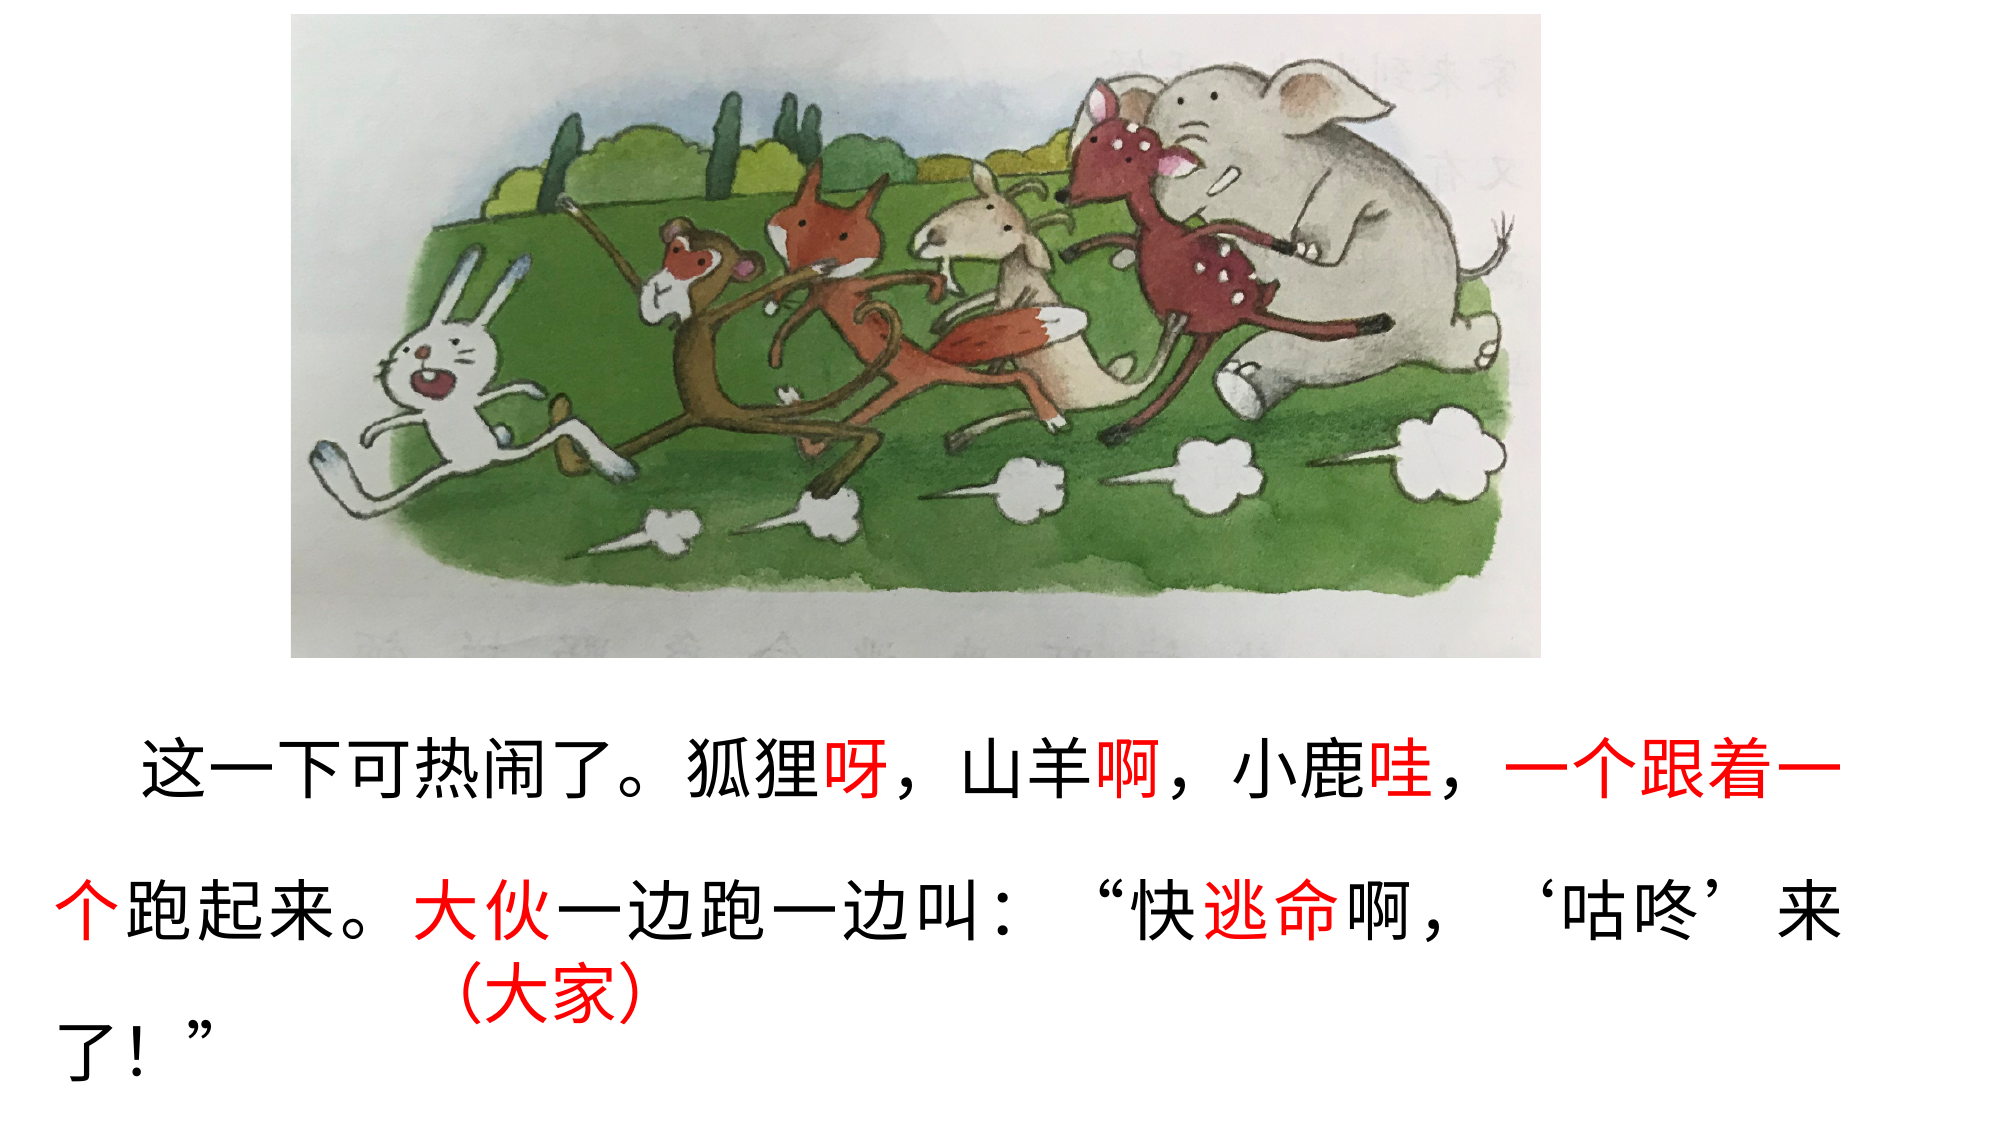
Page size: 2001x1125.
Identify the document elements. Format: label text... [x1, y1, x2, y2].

text_box 这一下可热闹了。狐狸呀，山羊啊，小鹿哇，一个跟着一个跑起来。大伙一边跑一边叫：“快逃命啊，‘咕咚’来了！” [19, 657, 1858, 1098]
text_box （大家） [402, 944, 700, 1039]
picture [290, 14, 1541, 658]
